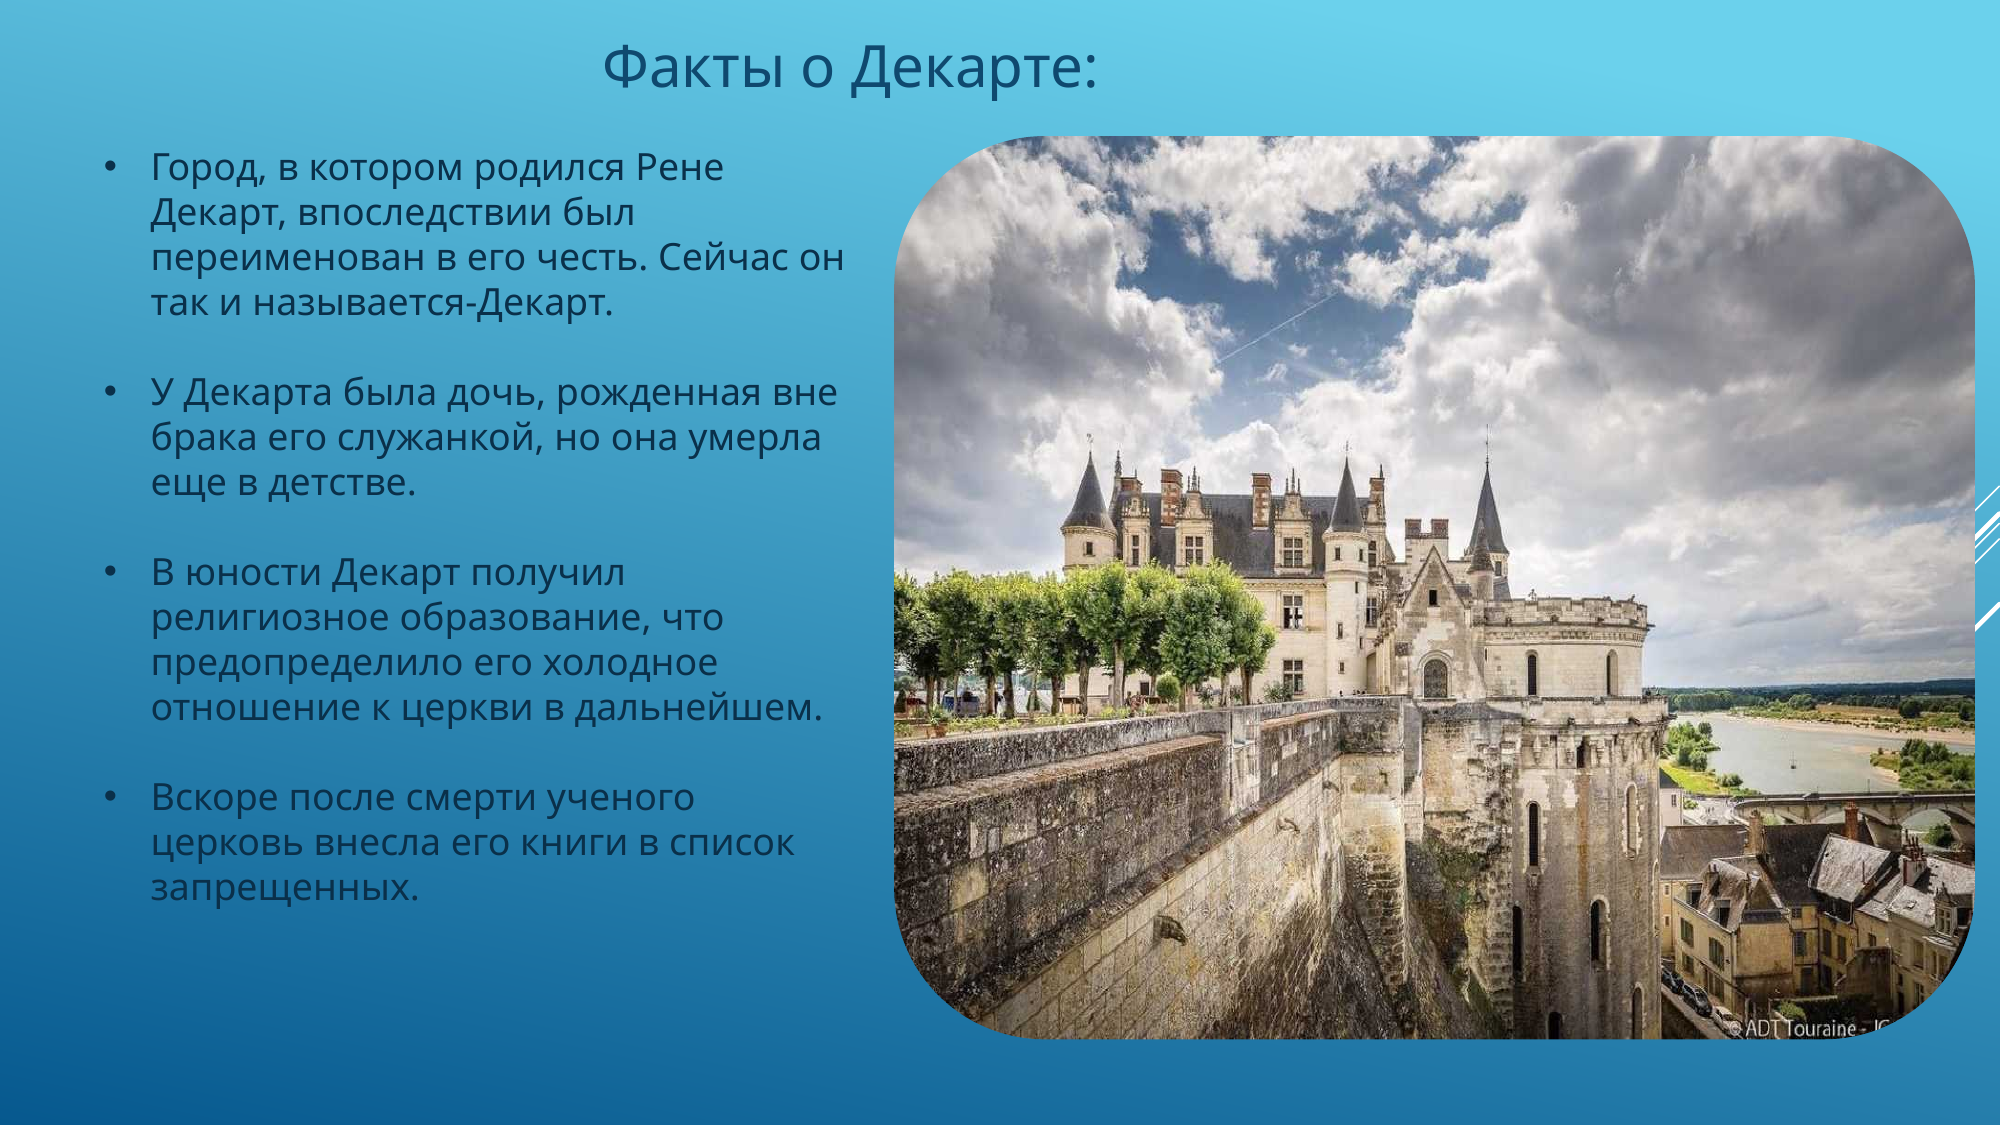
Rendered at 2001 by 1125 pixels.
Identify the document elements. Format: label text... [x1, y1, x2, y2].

text_box Город, в котором родился Рене Декарт, впоследствии был переименован в его честь. Сейчас он так и называется-Декарт. У Декарта была дочь, рожденная вне брака его служанкой, но она умерла еще в детстве. В юности Декарт получил религиозное образование, что предопределило его холодное отношение к церкви в дальнейшем. Вскоре после смерти ученого церковь внесла его книги в список запрещенных. [88, 136, 872, 961]
list Факты о Декарте: [587, 21, 1556, 122]
picture [893, 135, 1976, 1040]
